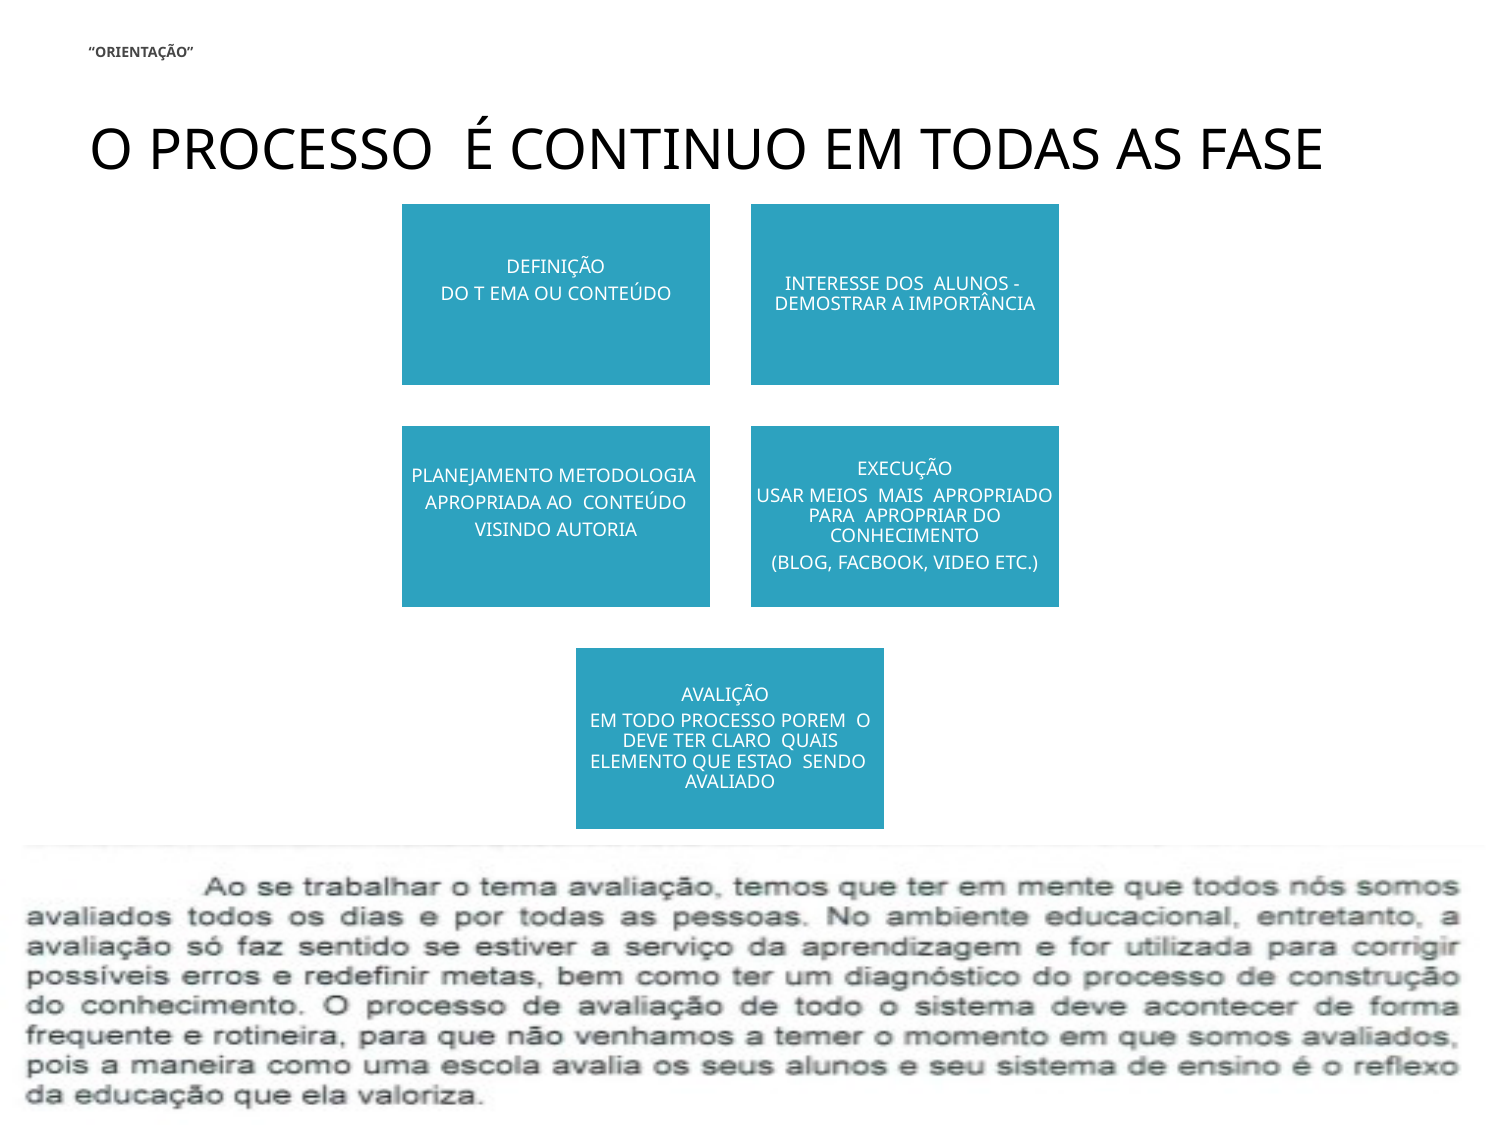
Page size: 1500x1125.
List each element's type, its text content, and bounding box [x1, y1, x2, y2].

picture [0, 845, 1500, 1125]
list O PROCESSO É CONTINUO EM TODAS AS FASE [75, 105, 1425, 845]
title “ORIENTAÇÃO” [70, 0, 1421, 106]
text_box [249, 198, 1211, 835]
